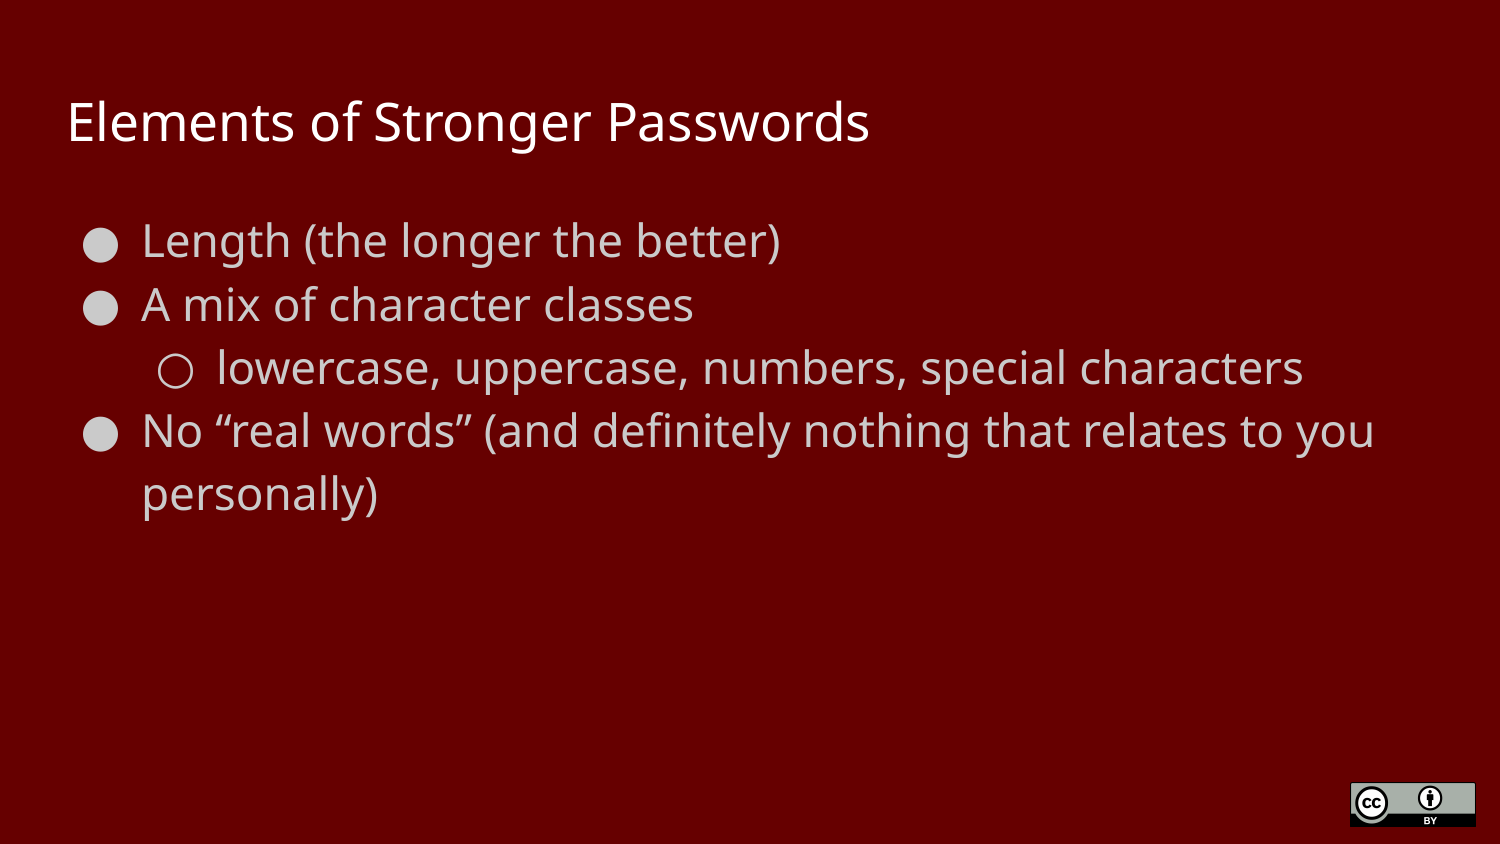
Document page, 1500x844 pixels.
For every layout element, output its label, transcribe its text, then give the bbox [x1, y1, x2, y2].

picture [1349, 782, 1476, 827]
title Elements of Stronger Passwords [51, 72, 1449, 167]
list Length (the longer the better) A mix of character classes lowercase, uppercase, numbers, special characters No “real words” (and definitely nothing that relates to you personally) [51, 189, 1476, 617]
